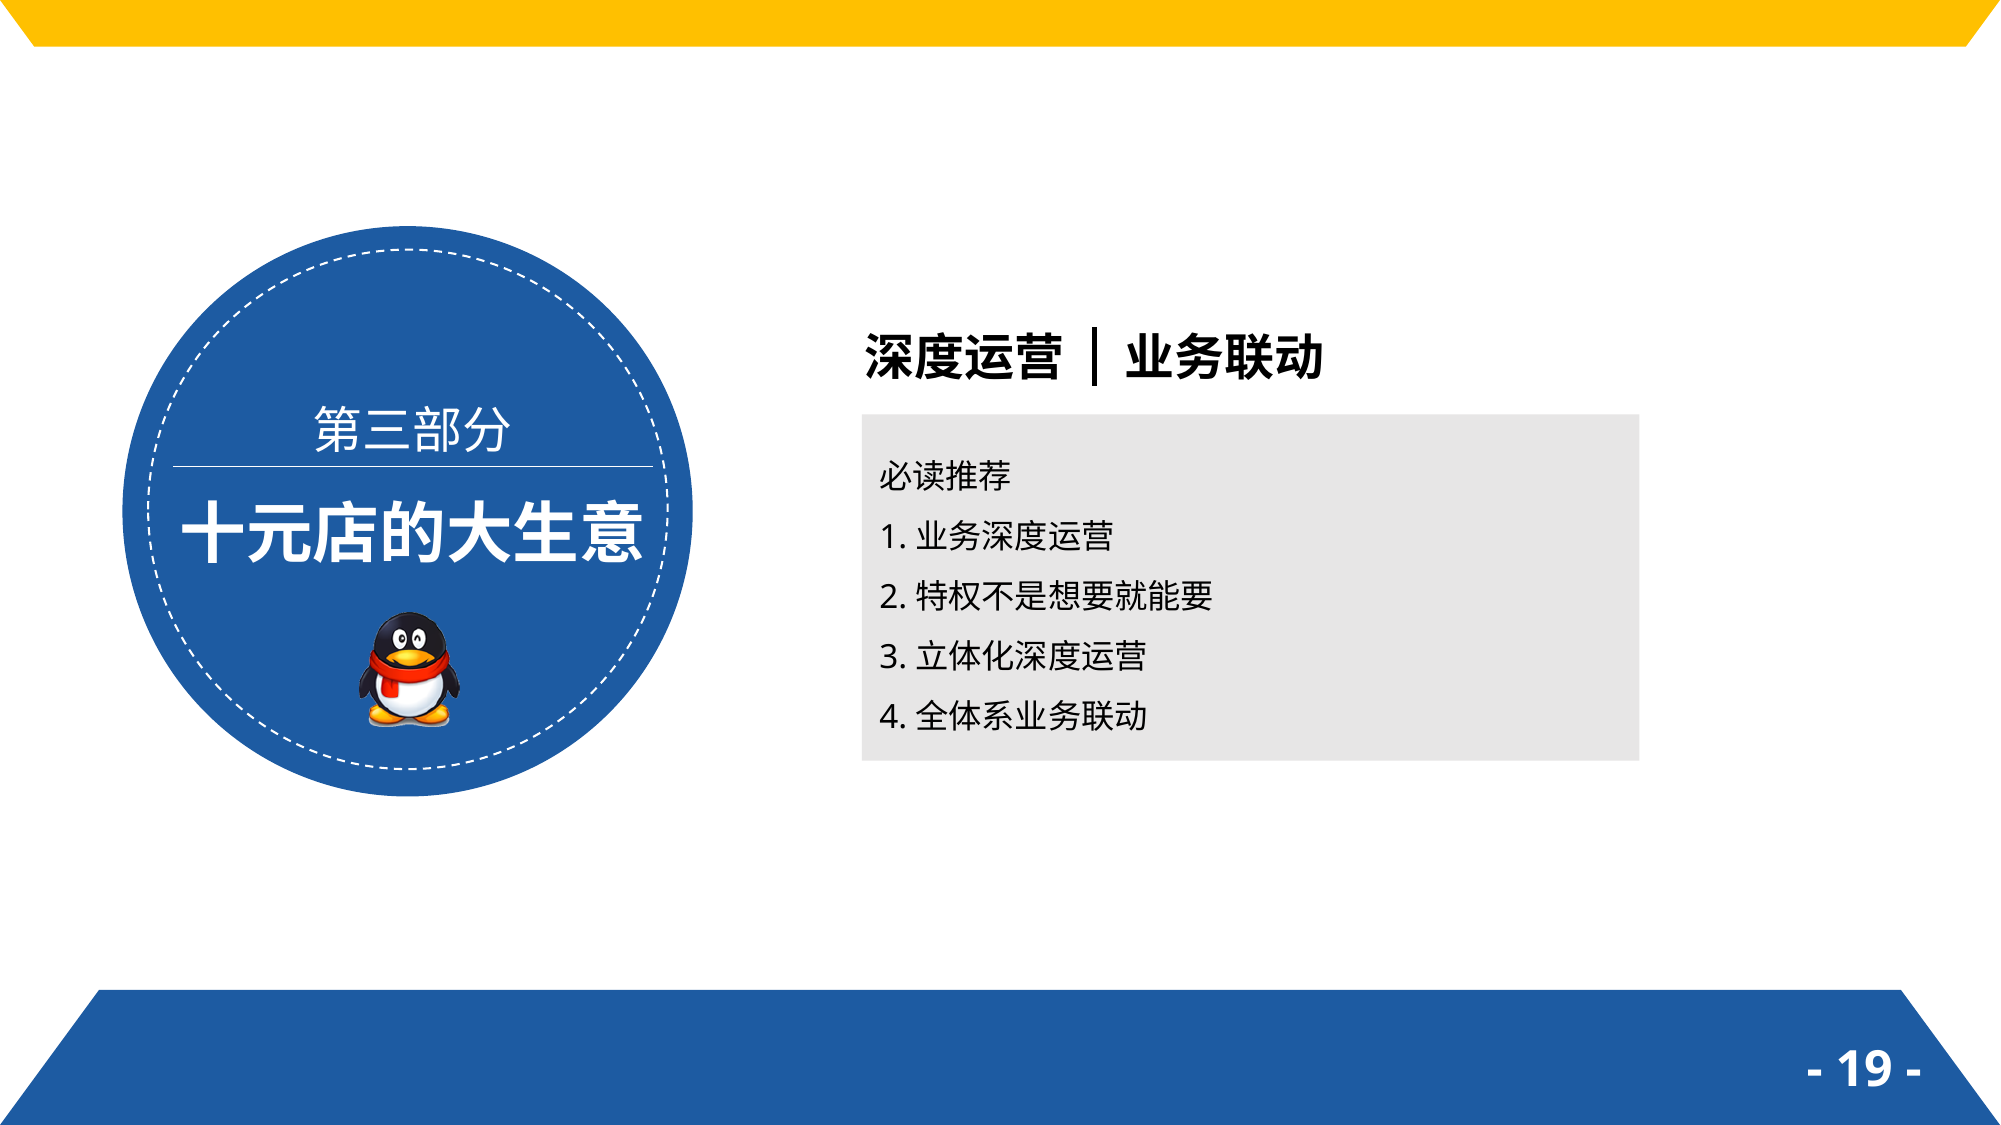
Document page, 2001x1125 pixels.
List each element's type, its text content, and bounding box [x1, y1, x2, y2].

text_box - 19 - [1791, 1029, 1937, 1105]
text_box [0, 0, 2000, 48]
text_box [847, 318, 1640, 761]
text_box [0, 988, 2000, 1125]
picture [349, 611, 466, 727]
text_box [121, 225, 694, 798]
text_box [147, 248, 669, 771]
